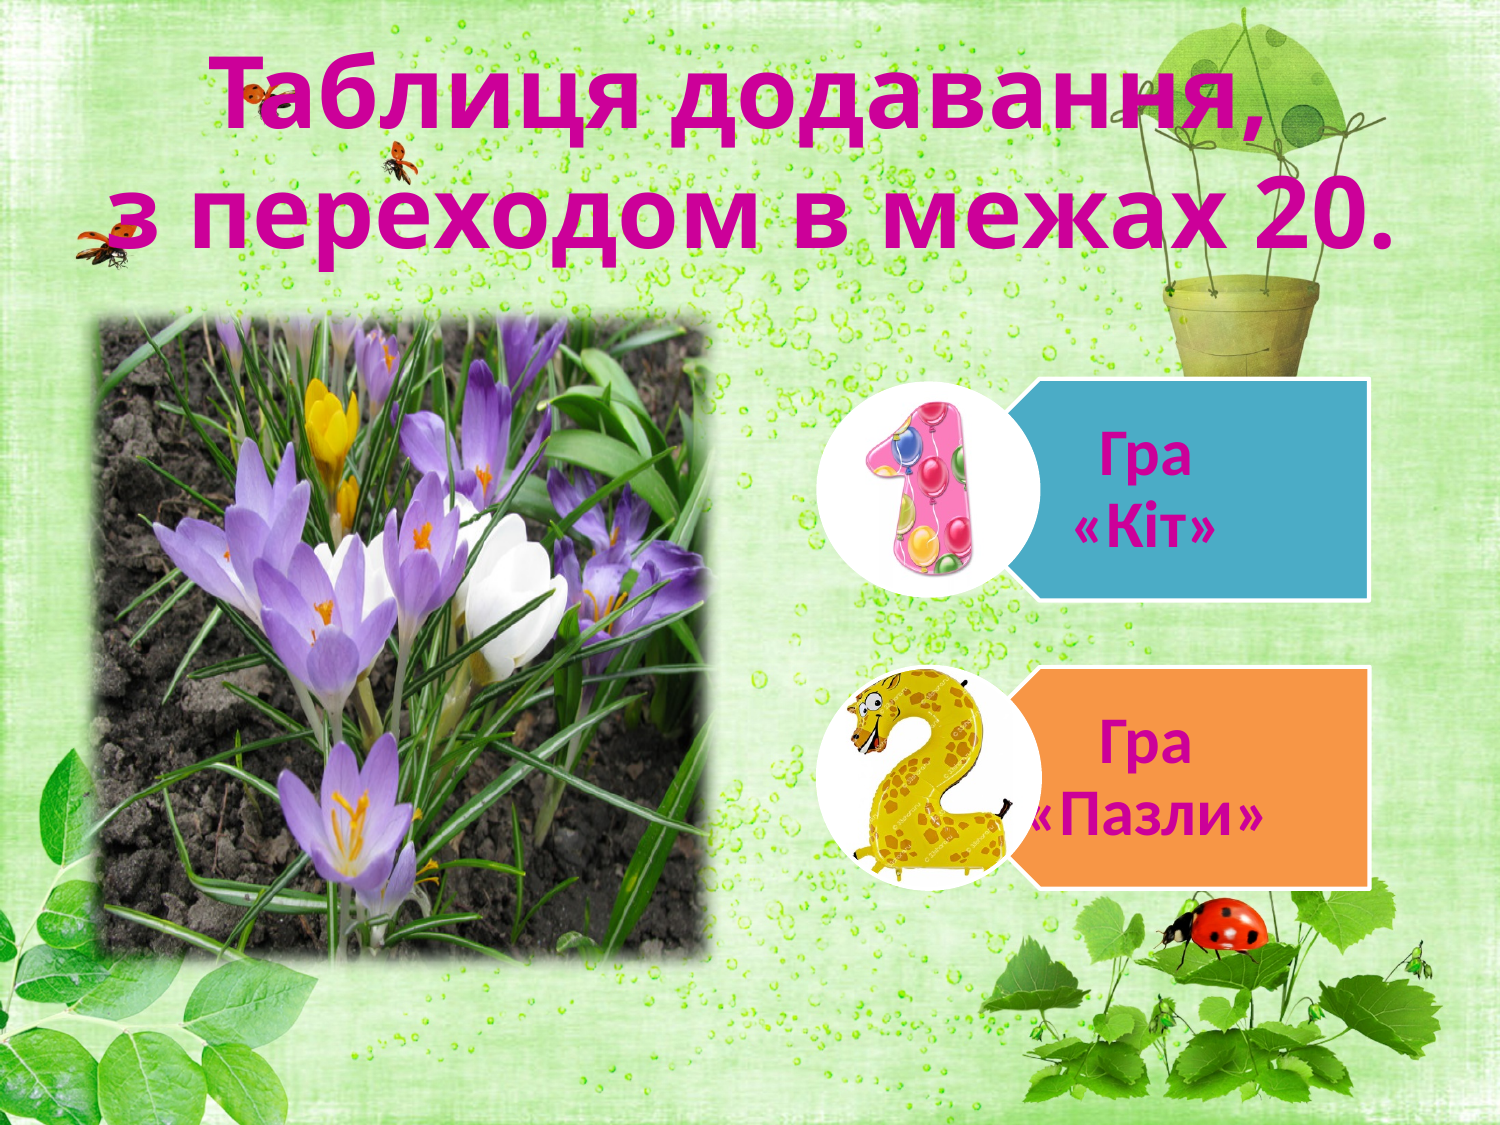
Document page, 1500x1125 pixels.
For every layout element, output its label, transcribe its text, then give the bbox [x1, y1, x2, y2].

title Таблиця додавання, з переходом в межах 20. [76, 54, 1427, 243]
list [76, 302, 722, 977]
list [762, 262, 1426, 1006]
picture [0, 0, 1500, 1125]
